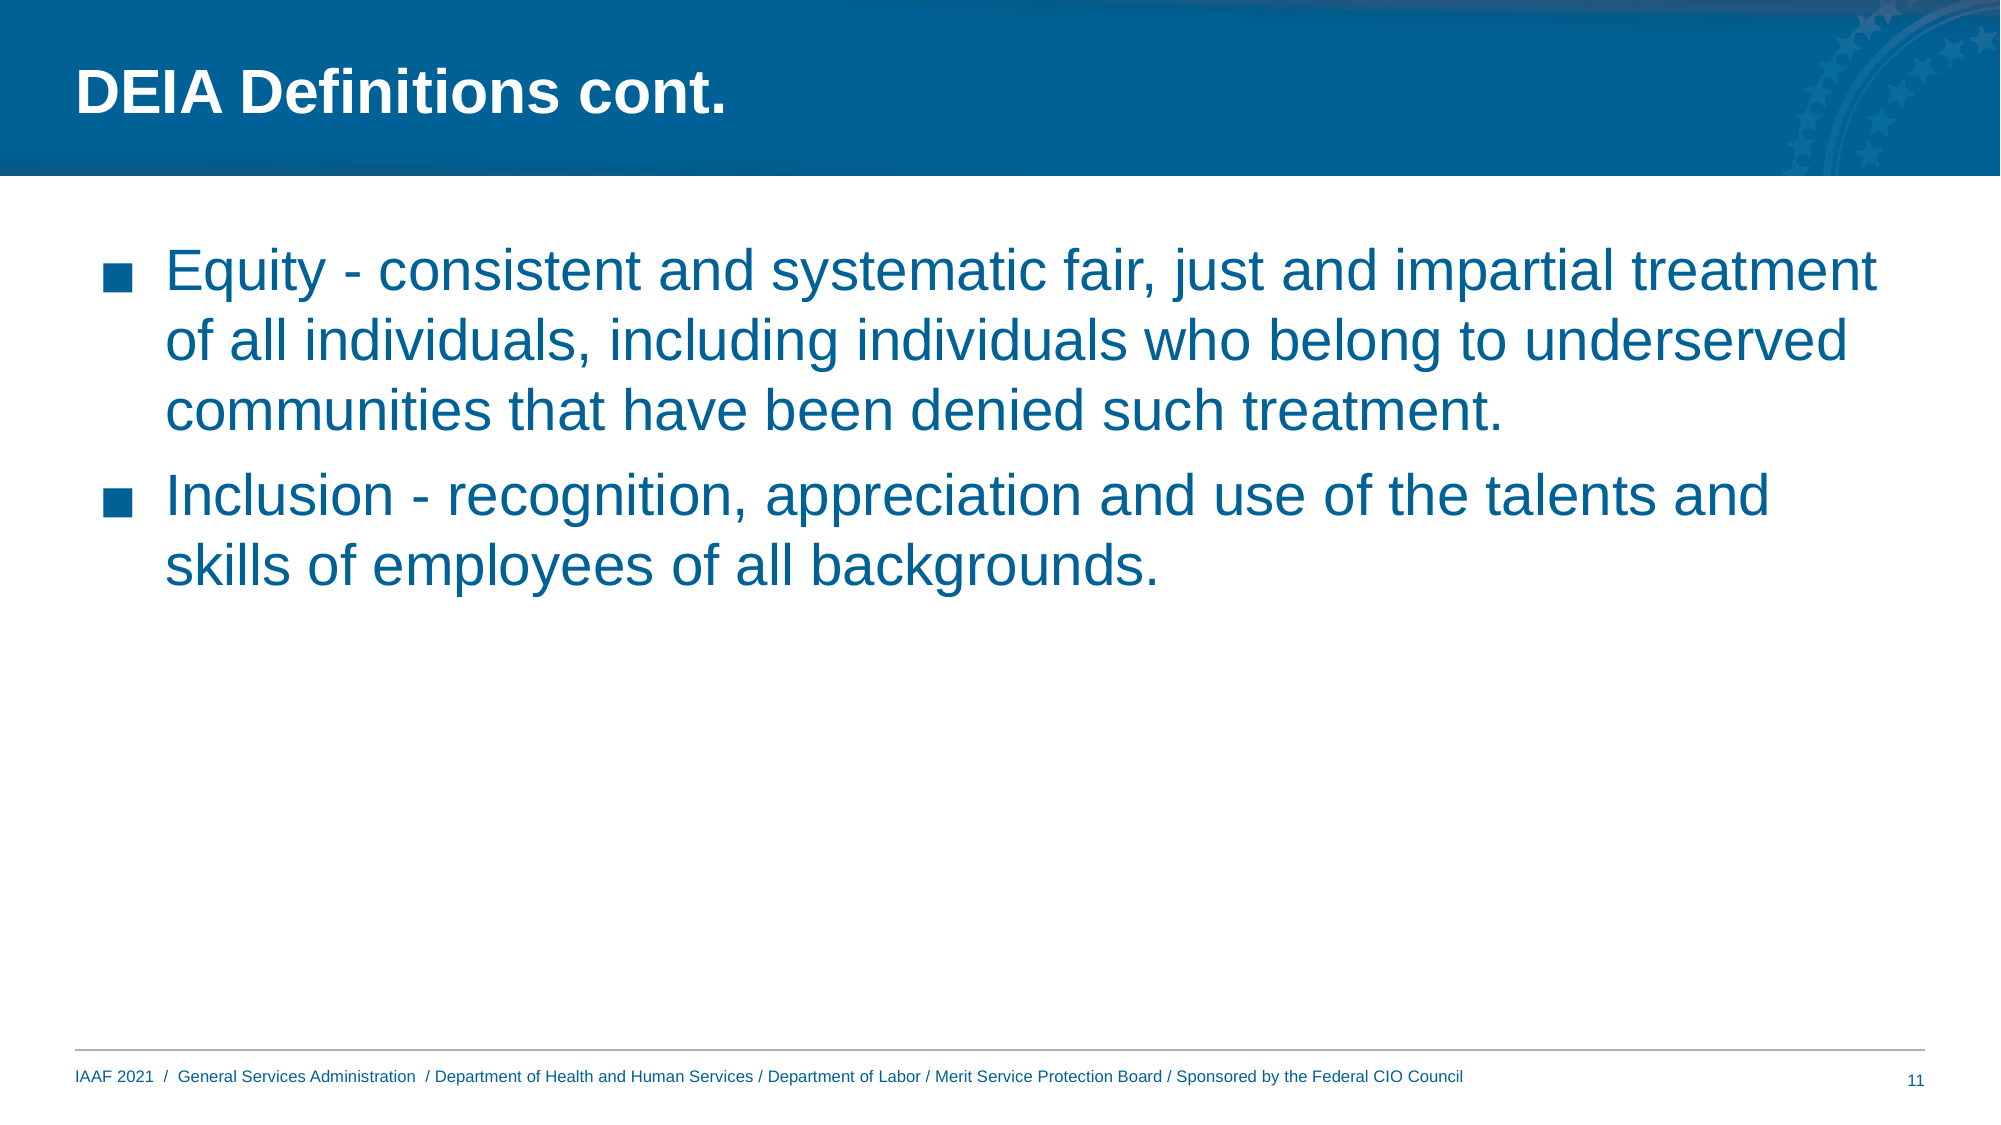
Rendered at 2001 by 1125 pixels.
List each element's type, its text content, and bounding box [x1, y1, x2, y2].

picture [0, 168, 666, 176]
picture [0, 0, 2000, 176]
slide_number 11 [1880, 1065, 1925, 1095]
list Equity - consistent and systematic fair, just and impartial treatment of all individuals, including individuals who belong to underserved communities that have been denied such treatment. Inclusion - recognition, appreciation and use of the talents and skills of employees of all backgrounds. [75, 224, 1925, 1035]
title DEIA Definitions cont. [75, 52, 1800, 128]
